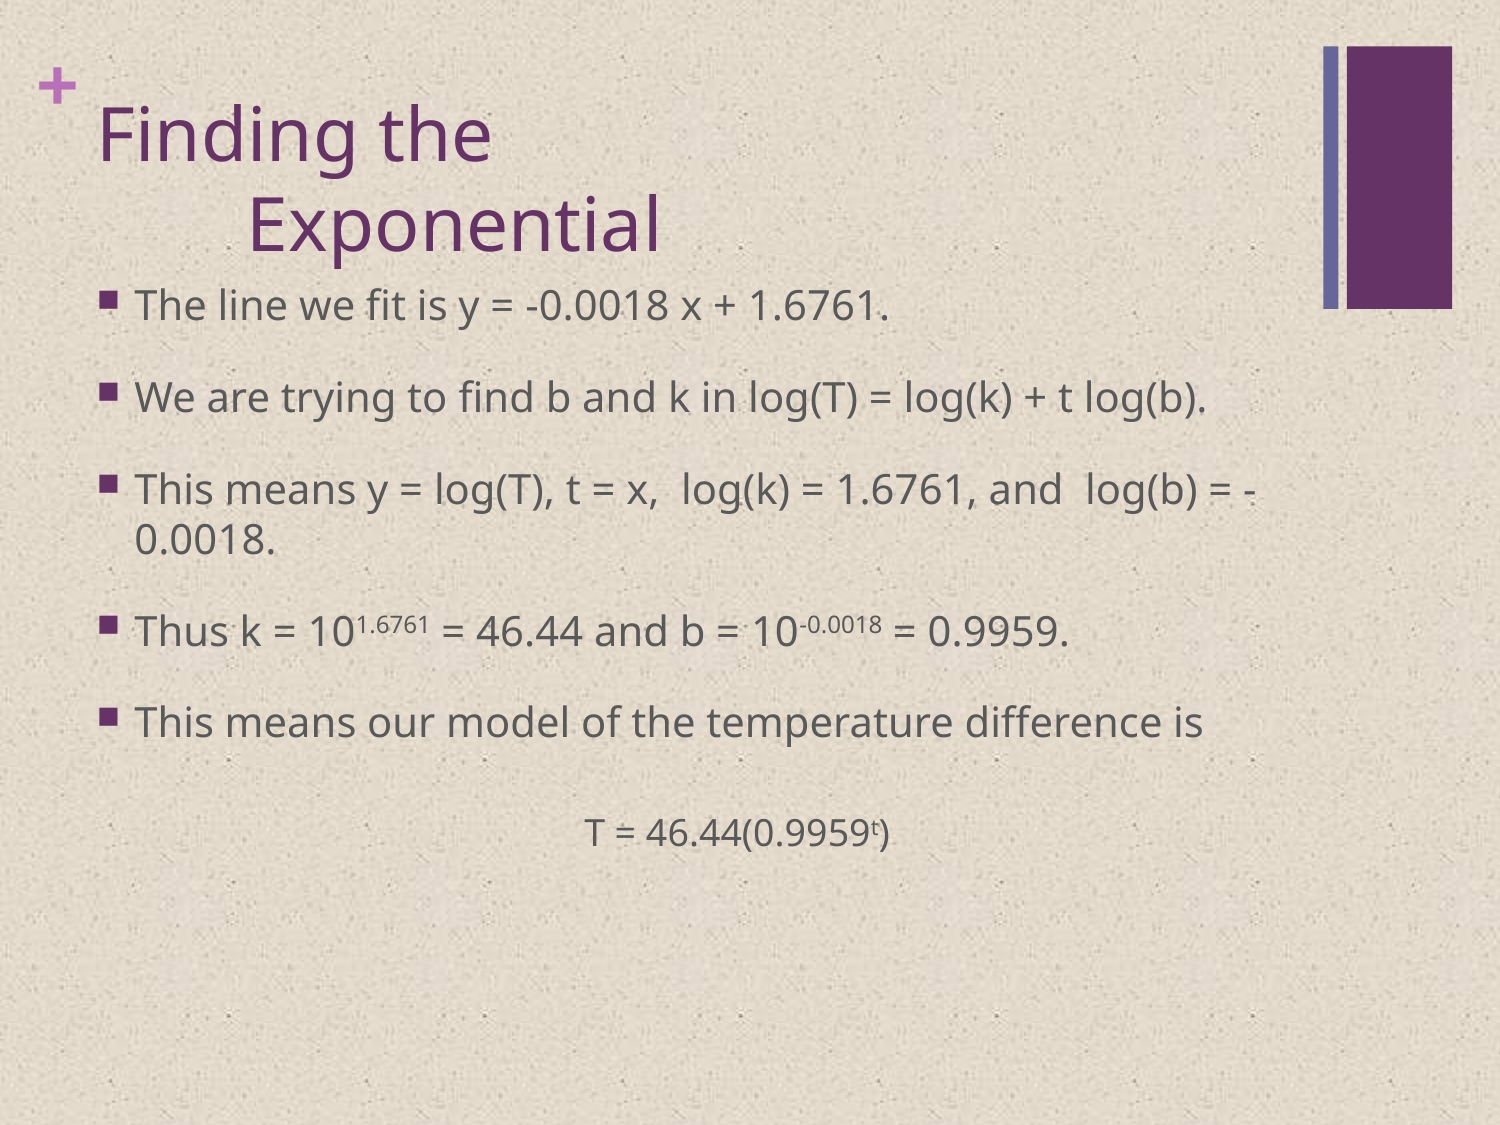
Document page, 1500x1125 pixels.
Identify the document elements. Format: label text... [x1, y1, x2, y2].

picture [0, 0, 1500, 1125]
list The line we fit is y = -0.0018 x + 1.6761. We are trying to find b and k in log(T) = log(k) + t log(b). This means y = log(T), t = x, log(k) = 1.6761, and log(b) = -0.0018. Thus k = 101.6761 = 46.44 and b = 10-0.0018 = 0.9959. This means our model of the temperature difference is T = 46.44(0.9959t) [81, 271, 1322, 1101]
title Finding the Exponential [81, 79, 1322, 263]
